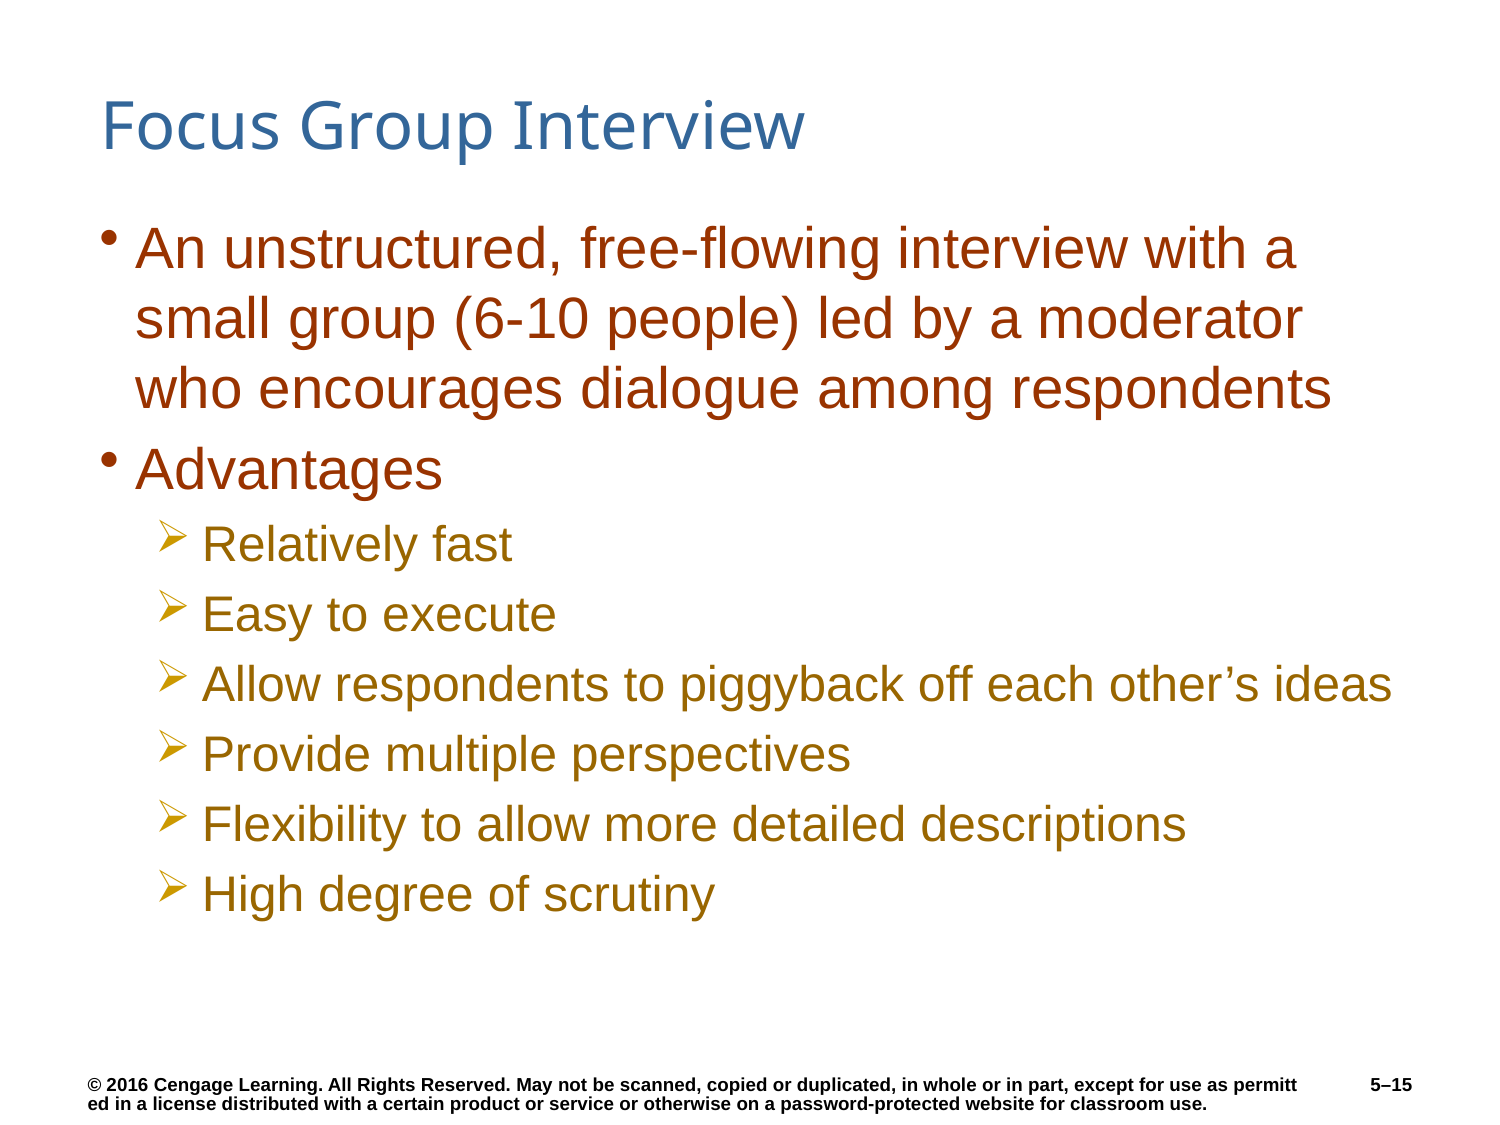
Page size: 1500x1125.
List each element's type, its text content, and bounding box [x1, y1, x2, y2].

title Focus Group Interview [85, 75, 1411, 171]
footer © 2016 Cengage Learning. All Rights Reserved. May not be scanned, copied or duplicated, in whole or in part, except for use as permitted in a license distributed with a certain product or service or otherwise on a password-protected website for classroom use. [87, 1057, 1050, 1103]
list An unstructured, free-flowing interview with a small group (6-10 people) led by a moderator who encourages dialogue among respondents Advantages Relatively fast Easy to execute Allow respondents to piggyback off each other’s ideas Provide multiple perspectives Flexibility to allow more detailed descriptions High degree of scrutiny [84, 202, 1414, 1013]
slide_number 5–15 [1050, 1042, 1413, 1103]
